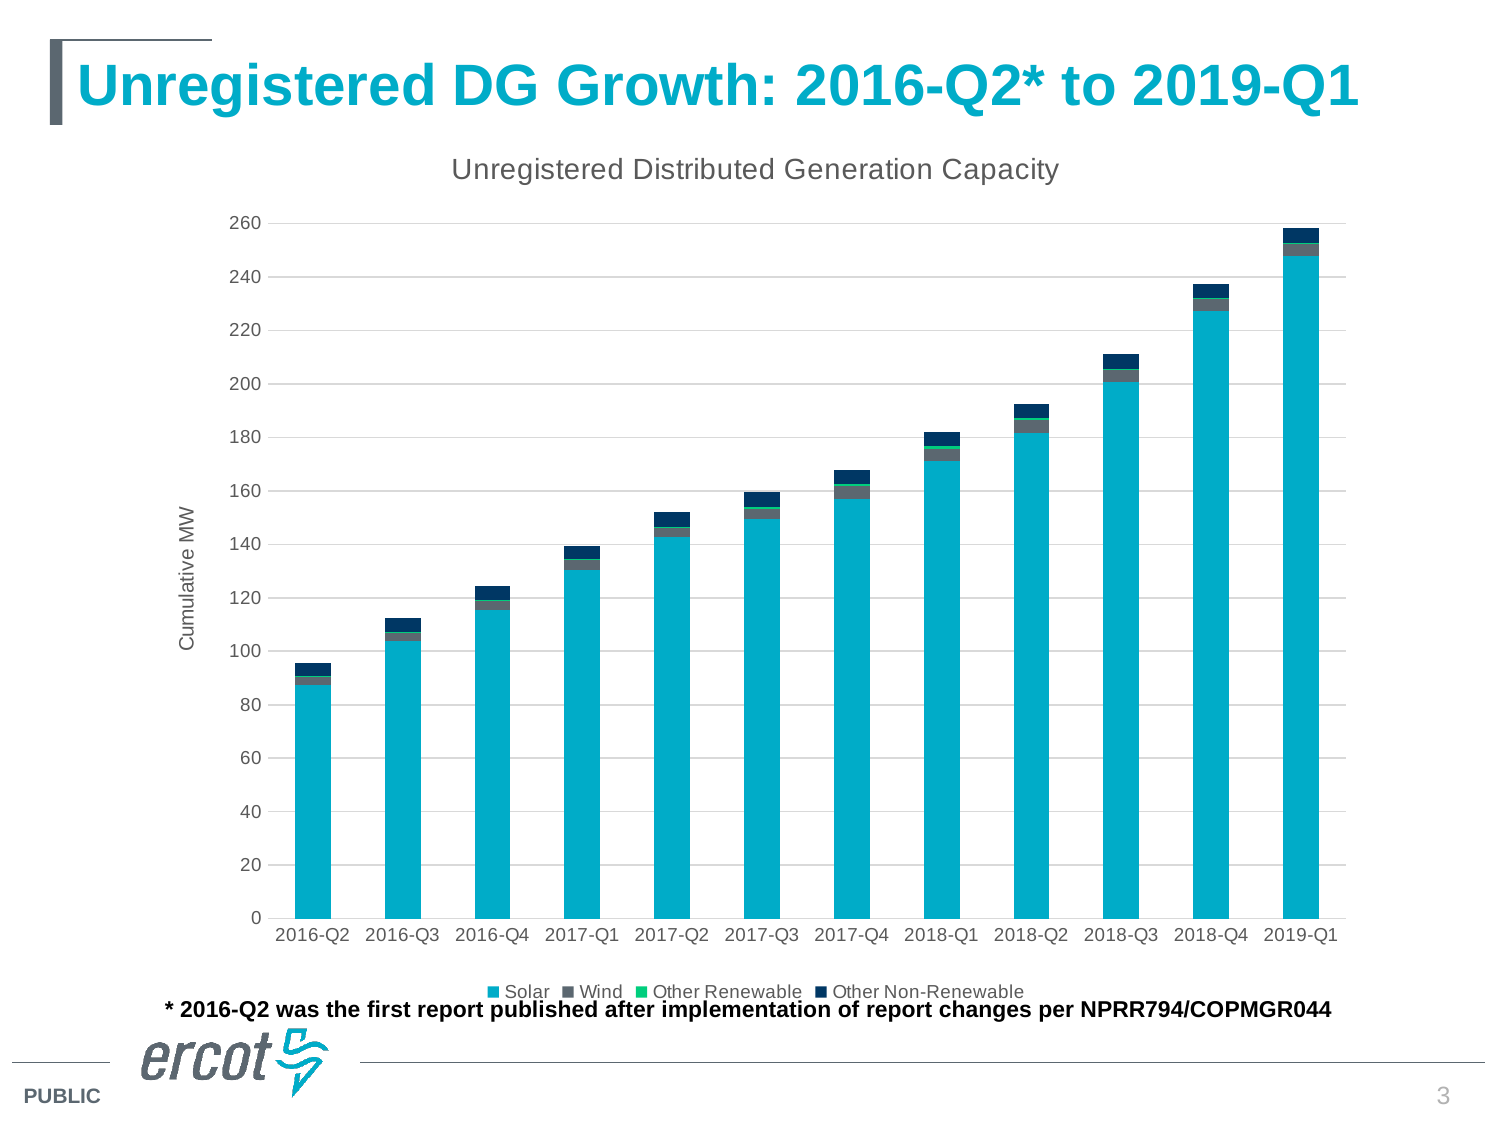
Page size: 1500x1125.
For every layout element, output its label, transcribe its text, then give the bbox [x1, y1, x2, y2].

chart [141, 118, 1371, 1010]
text_box * 2016-Q2 was the first report published after implementation of report changes per NPRR794/COPMGR044 [149, 1017, 1363, 1030]
title Unregistered DG Growth: 2016-Q2* to 2019-Q1 [62, 39, 1450, 125]
picture [137, 1024, 332, 1100]
slide_number 3 [1400, 1076, 1488, 1113]
